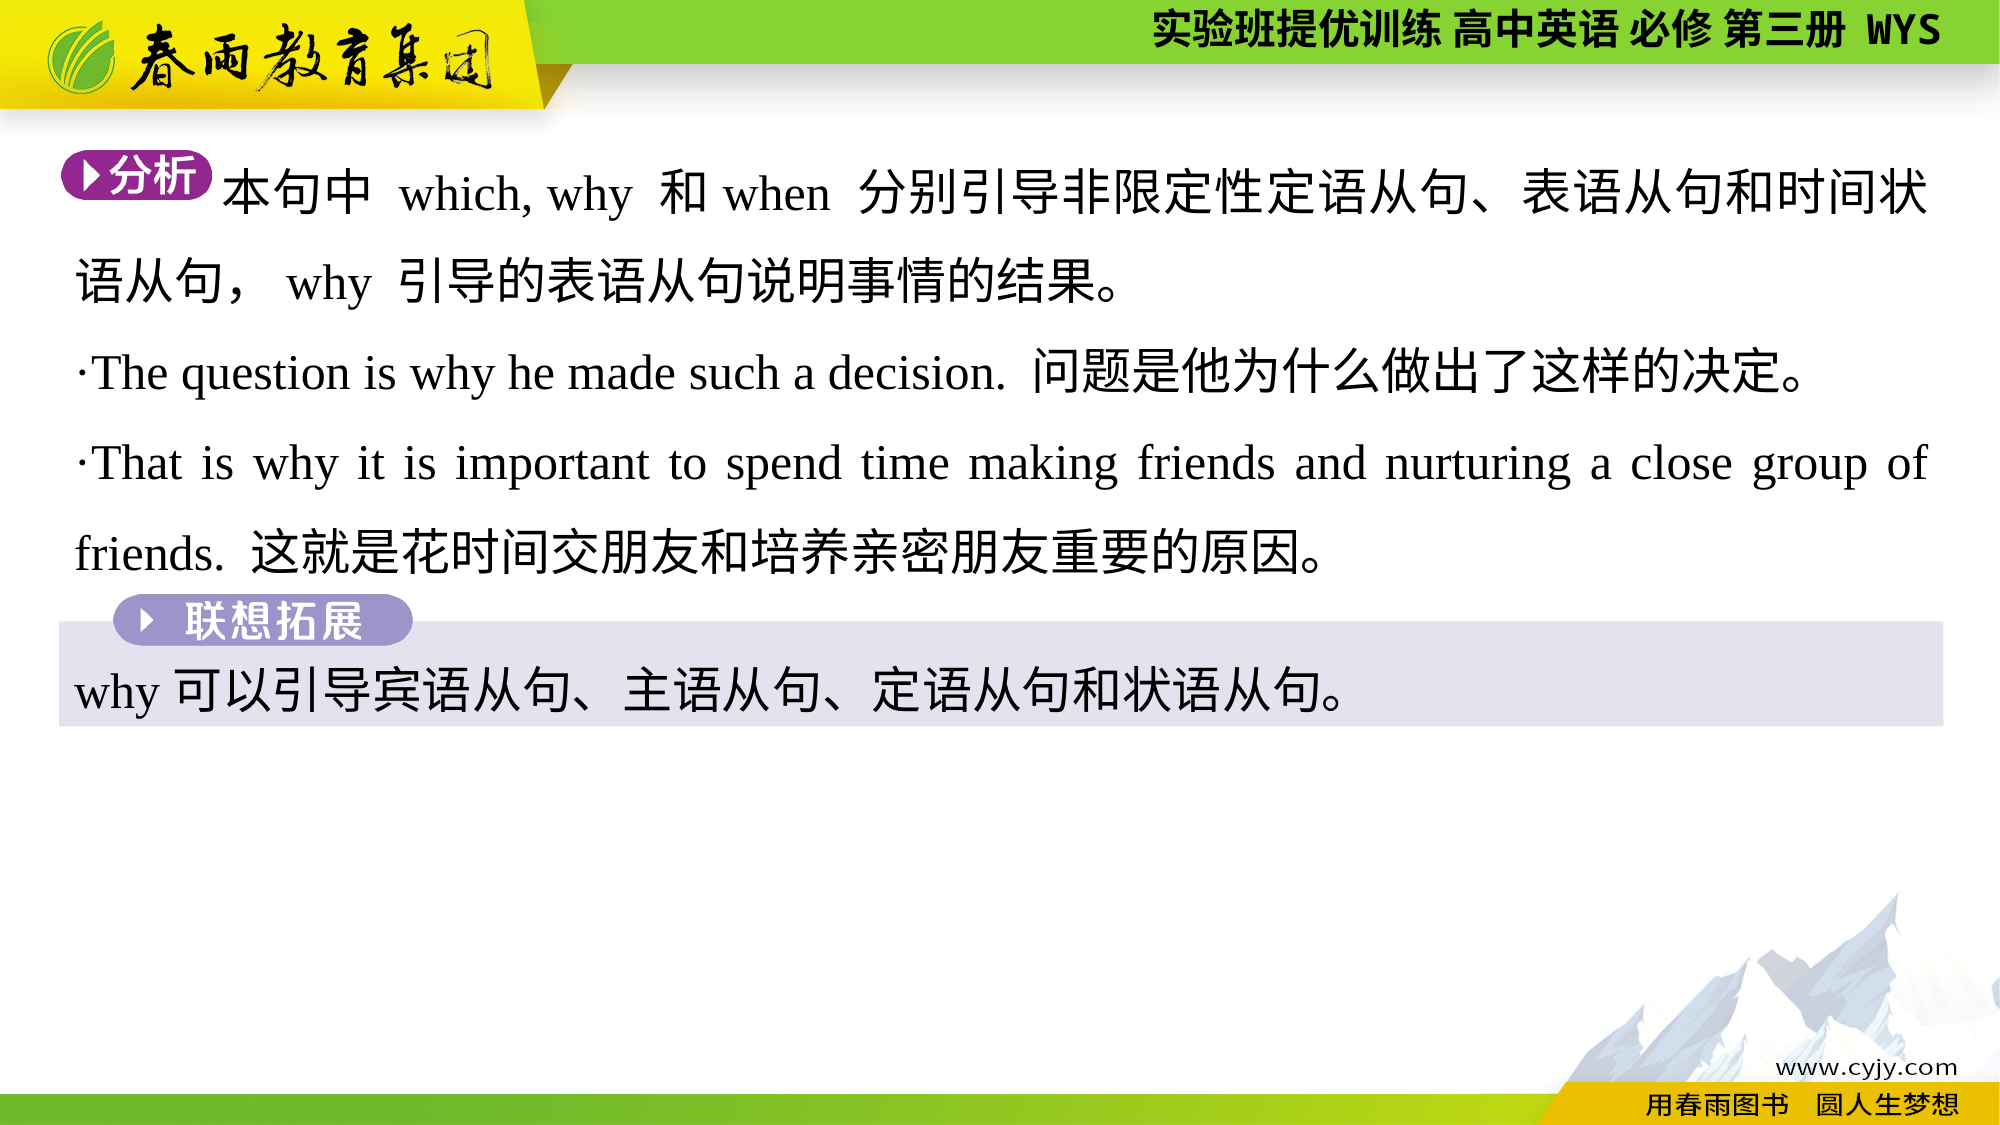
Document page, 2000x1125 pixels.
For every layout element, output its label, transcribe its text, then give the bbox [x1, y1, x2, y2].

picture [0, 0, 2000, 1125]
list 本句中 which, why 和when 分别引导非限定性定语从句、表语从句和时间状语从句，why 引导的表语从句说明事情的结果。 ·The question is why he made such a decision. 问题是他为什么做出了这样的决定。 ·That is why it is important to spend time making friends and nurturing a close group of friends. 这就是花时间交朋友和培养亲密朋友重要的原因。 [59, 122, 1944, 581]
text_box why可以引导宾语从句、主语从句、定语从句和状语从句。 [59, 621, 1944, 727]
